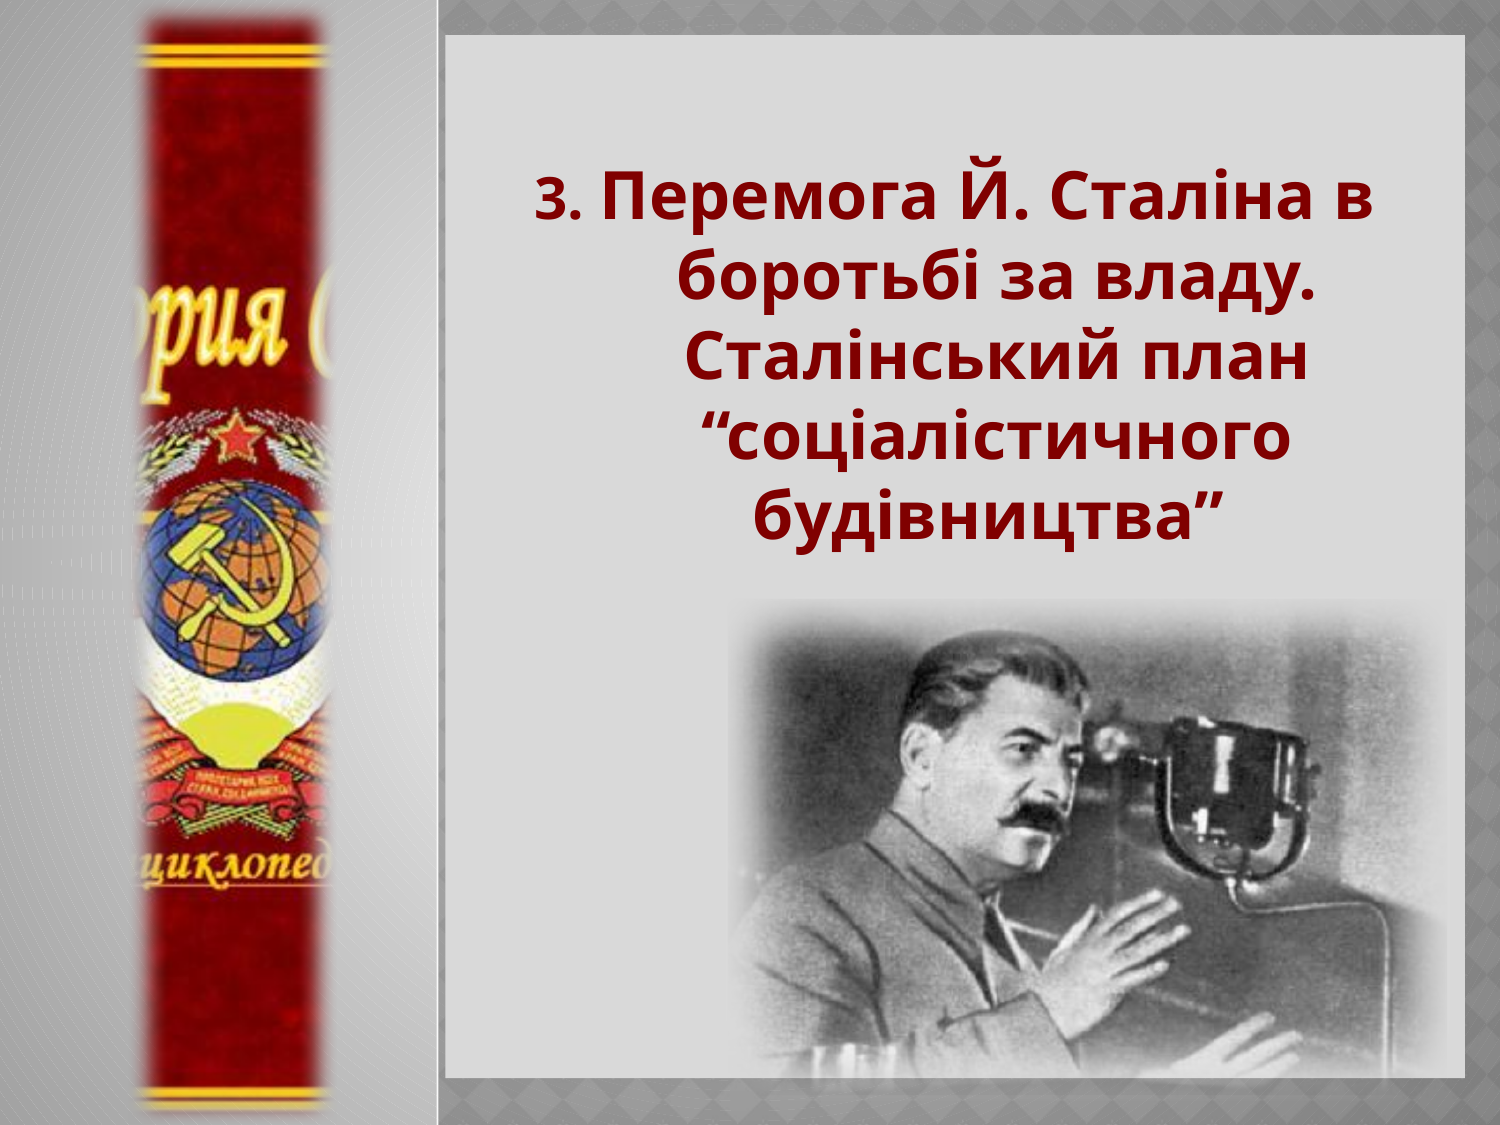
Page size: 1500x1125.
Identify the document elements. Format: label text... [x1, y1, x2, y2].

title 3. Перемога Й. Сталіна в боротьбі за владу. Сталінський план “соціалістичного будівництва” [445, 35, 1465, 1079]
picture [128, 0, 338, 1125]
picture [726, 597, 1448, 1095]
